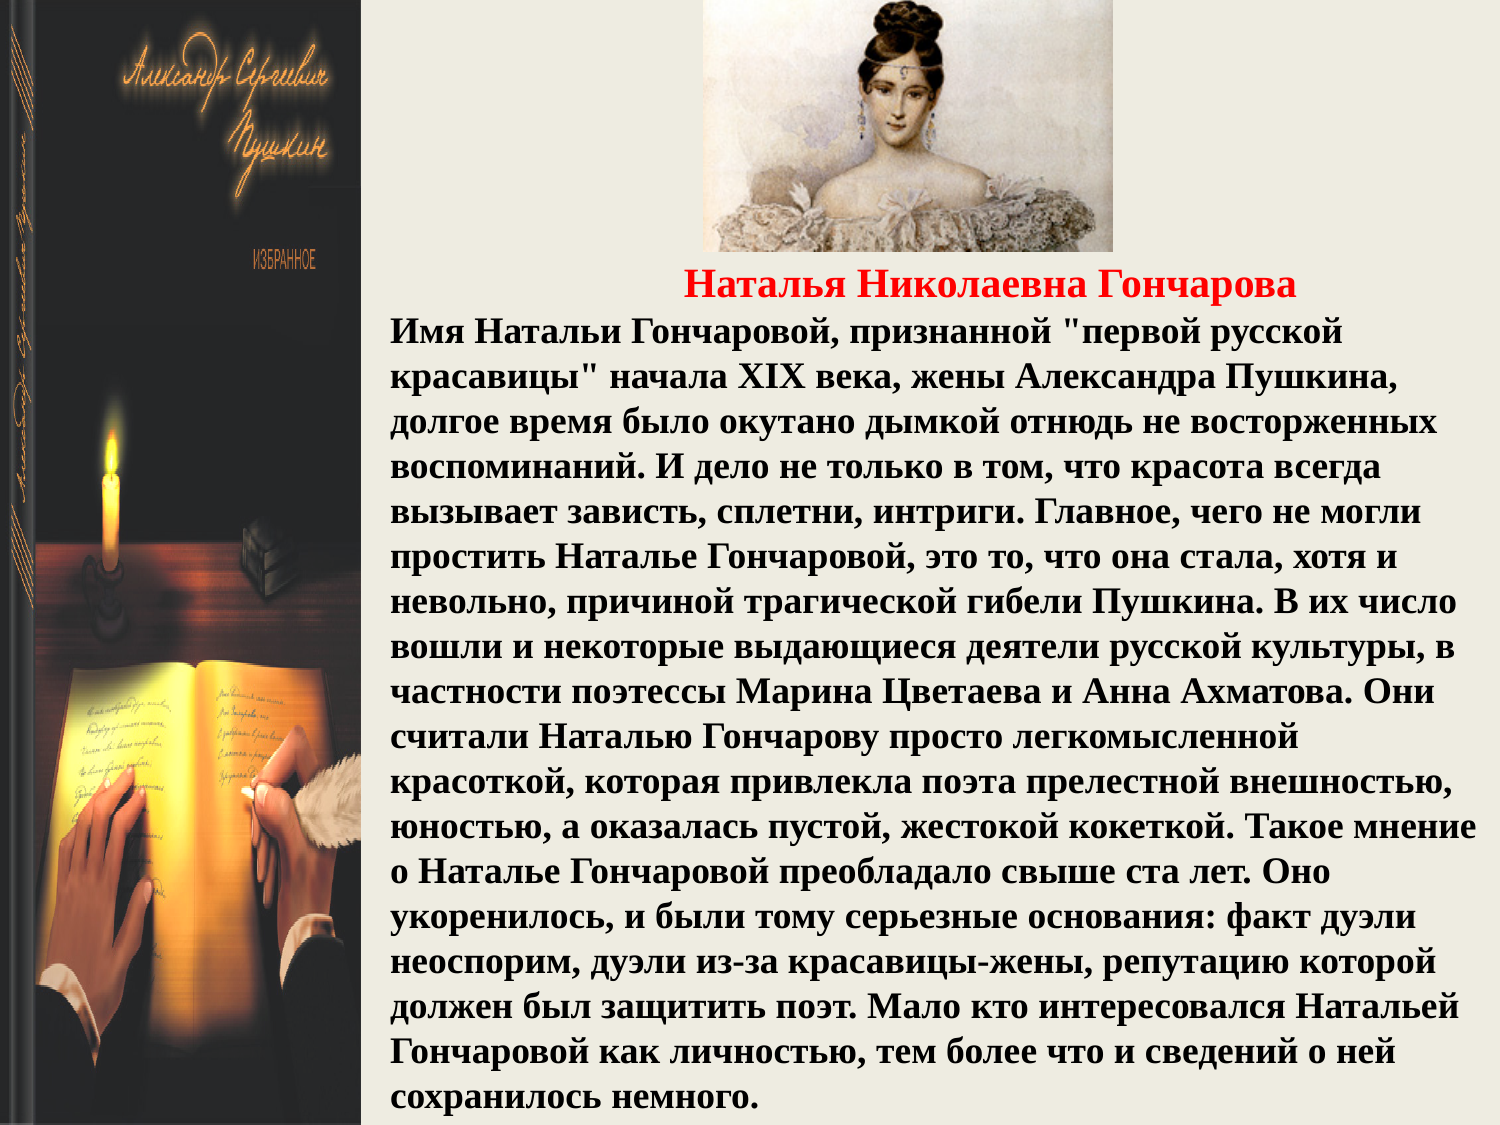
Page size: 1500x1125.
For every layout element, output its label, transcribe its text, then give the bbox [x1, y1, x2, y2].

title Наталья Николаевна Гончарова Имя Натальи Гончаровой, признанной "первой русской красавицы" начала XIX века, жены Александра Пушкина, долгое время было окутано дымкой отнюдь не восторженных воспоминаний. И дело не только в том, что красота всегда вызывает зависть, сплетни, интриги. Главное, чего не могли простить Наталье Гончаровой, это то, что она стала, хотя и невольно, причиной трагической гибели Пушкина. В их число вошли и некоторые выдающиеся деятели русской культуры, в частности поэтессы Марина Цветаева и Анна Ахматова. Они считали Наталью Гончарову просто легкомысленной красоткой, которая привлекла поэта прелестной внешностью, юностью, а оказалась пустой, жестокой кокеткой. Такое мнение о Наталье Гончаровой преобладало свыше ста лет. Оно укоренилось, и были тому серьезные основания: факт дуэли неоспорим, дуэли из-за красавицы-жены, репутацию которой должен был защитить поэт. Мало кто интересовался Натальей Гончаровой как личностью, тем более что и сведений о ней сохранилось немного. [375, 246, 1500, 1125]
picture [0, 0, 361, 1125]
picture [702, 0, 1113, 252]
